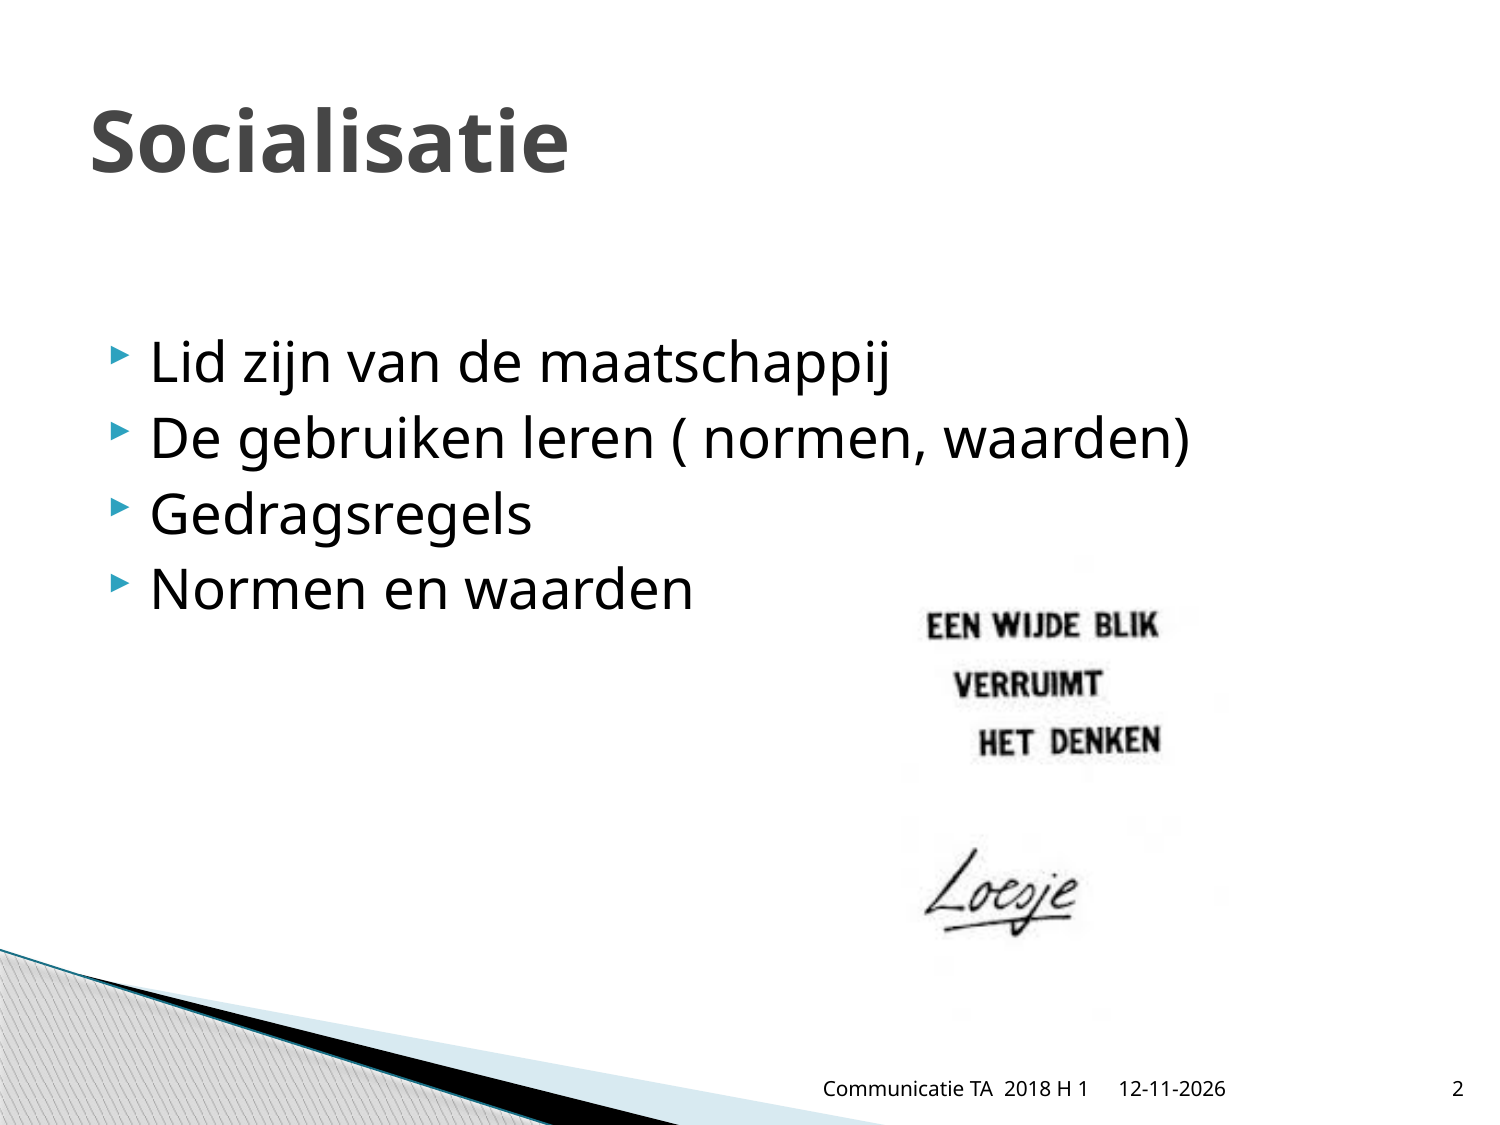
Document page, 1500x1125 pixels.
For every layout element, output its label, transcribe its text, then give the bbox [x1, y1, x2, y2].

footer Communicatie TA 2018 H 1 [718, 1051, 1105, 1112]
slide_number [1105, 1051, 1418, 1112]
picture [900, 555, 1229, 1021]
title Socialisatie [75, 45, 1425, 233]
list Lid zijn van de maatschappij De gebruiken leren ( normen, waarden) Gedragsregels Normen en waarden [75, 243, 1425, 986]
slide_number 2 [1418, 1051, 1479, 1112]
